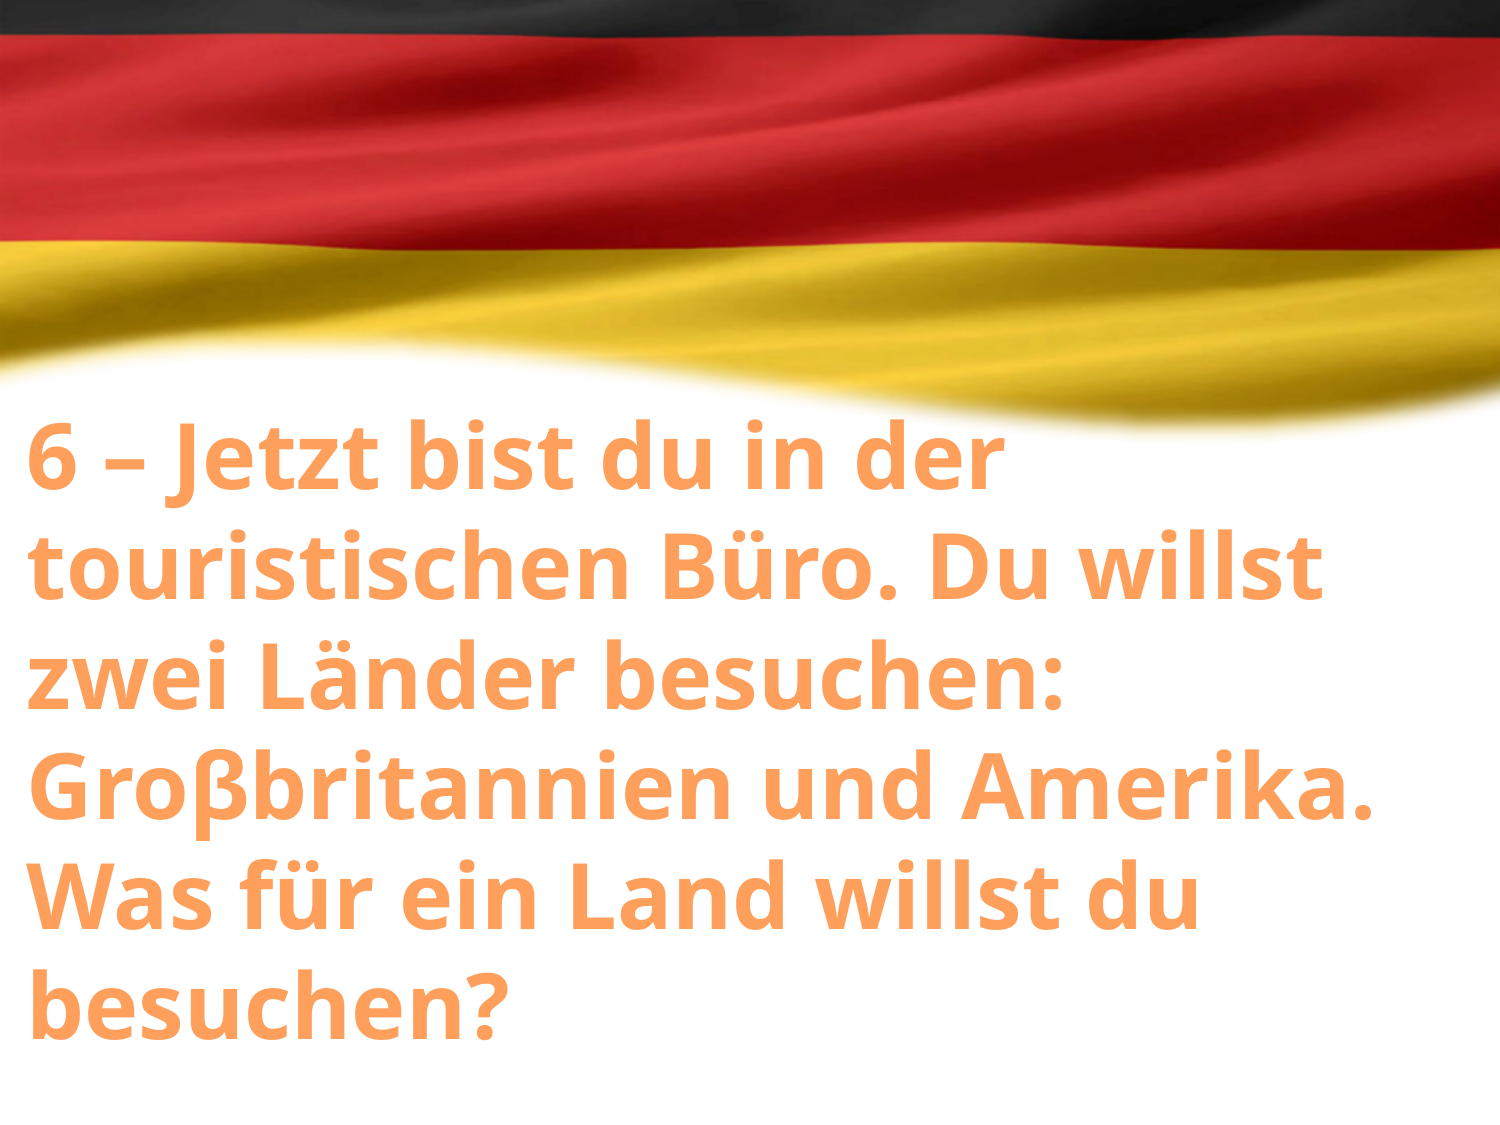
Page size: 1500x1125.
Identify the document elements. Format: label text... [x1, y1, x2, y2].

text_box 6 – Jetzt bist du in der touristischen Büro. Du willst zwei Länder besuchen: Groβbritannien und Amerika. Was für ein Land willst du besuchen? [11, 390, 1500, 1125]
text_box [0, 0, 1500, 390]
